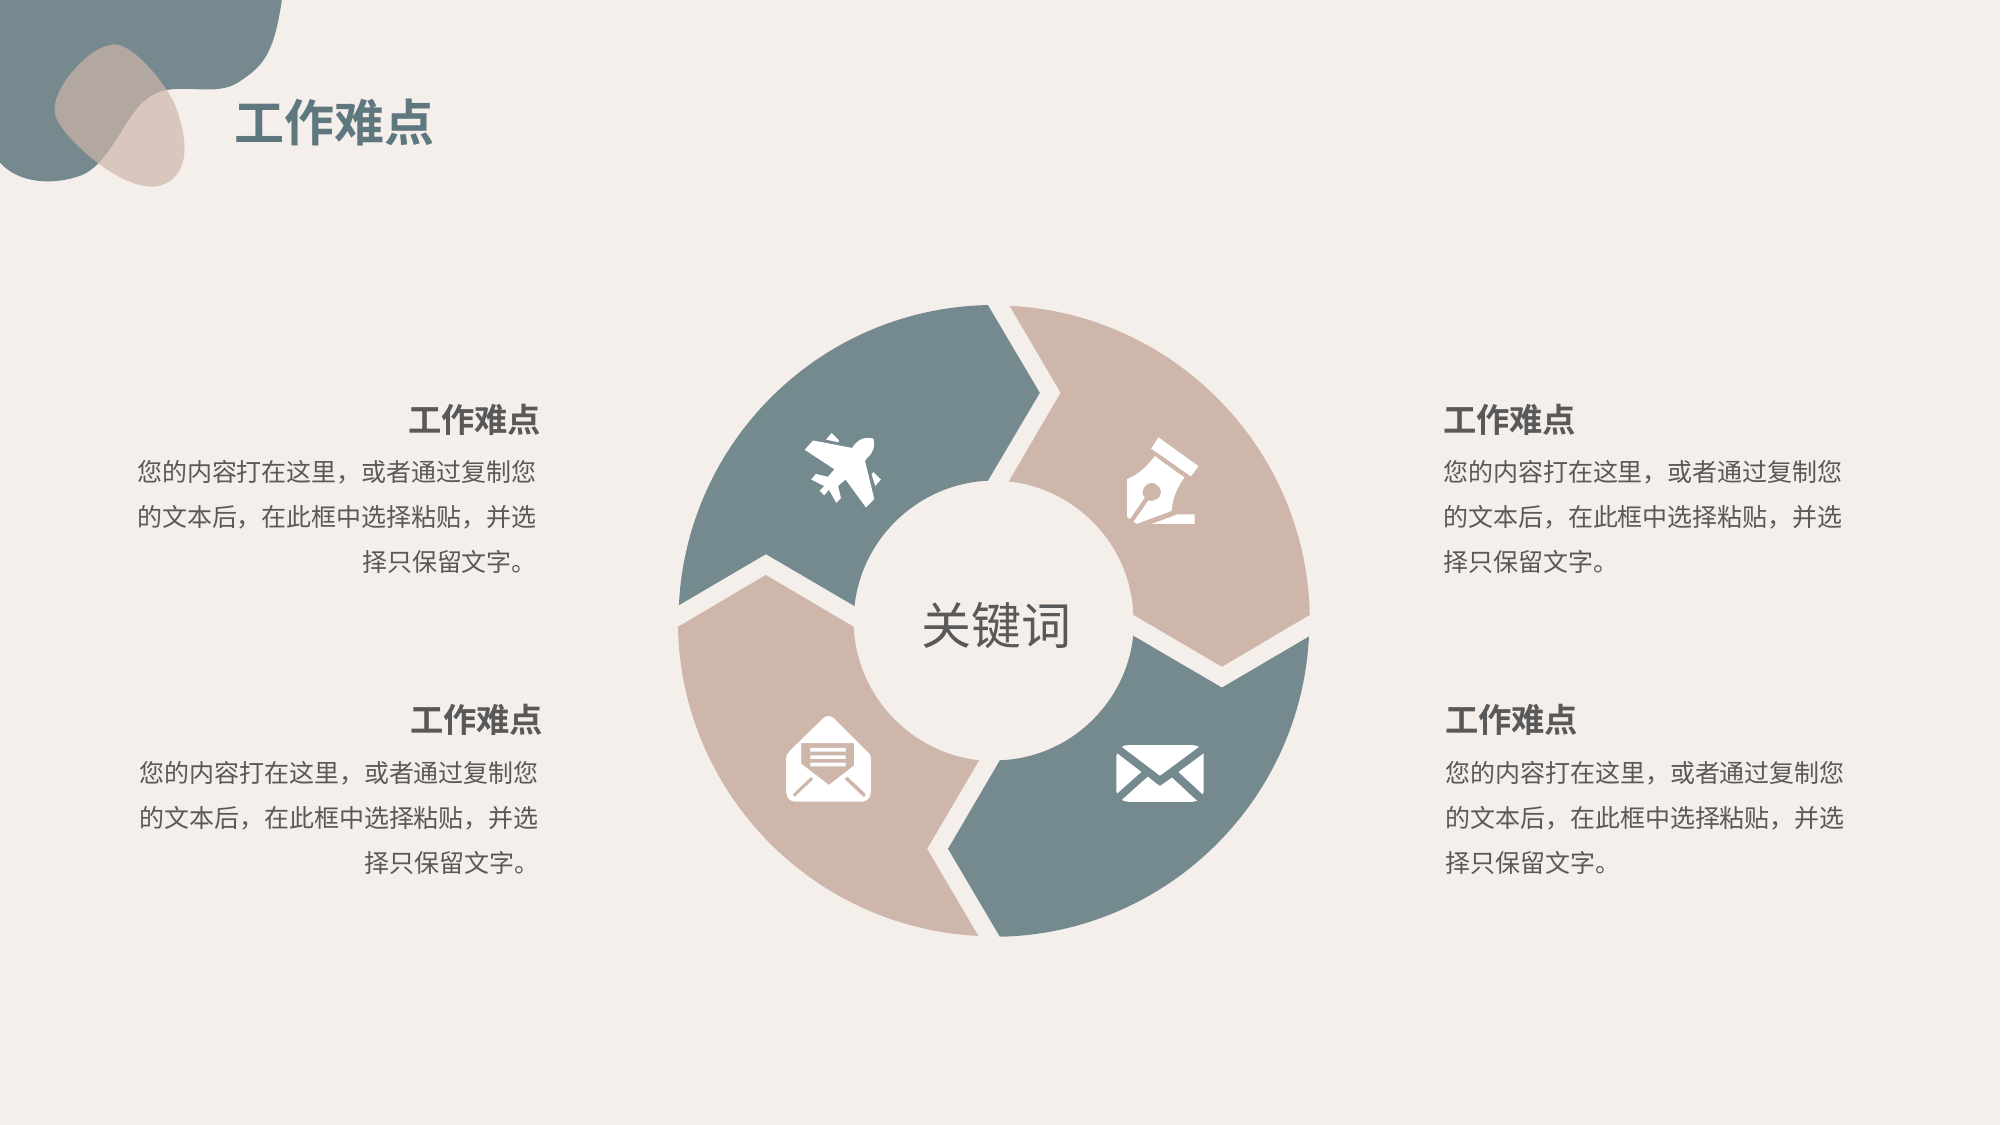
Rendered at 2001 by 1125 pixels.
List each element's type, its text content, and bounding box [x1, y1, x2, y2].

text_box [1127, 455, 1185, 524]
text_box 工作难点 [1443, 398, 1607, 439]
text_box 工作难点 [219, 83, 450, 159]
text_box 工作难点 [378, 398, 542, 439]
text_box [1121, 776, 1198, 802]
text_box 您的内容打在这里，或者通过复制您的文本后，在此框中选择粘贴，并选择只保留文字。 [1443, 441, 1844, 577]
text_box [0, 0, 283, 183]
text_box 关键词 [915, 594, 1079, 655]
text_box [826, 433, 840, 443]
text_box [677, 574, 980, 936]
text_box [804, 437, 875, 508]
text_box [1121, 745, 1199, 776]
text_box [871, 472, 881, 487]
text_box 您的内容打在这里，或者通过复制您的文本后，在此框中选择粘贴，并选择只保留文字。 [1445, 742, 1846, 878]
text_box [786, 716, 871, 802]
text_box 您的内容打在这里，或者通过复制您的文本后，在此框中选择粘贴，并选择只保留文字。 [138, 742, 540, 878]
text_box [53, 43, 186, 188]
text_box [678, 305, 1040, 607]
text_box 工作难点 [380, 699, 544, 740]
text_box [1008, 305, 1310, 667]
text_box 您的内容打在这里，或者通过复制您的文本后，在此框中选择粘贴，并选择只保留文字。 [136, 441, 537, 577]
text_box [1151, 437, 1199, 477]
text_box [948, 635, 1309, 937]
text_box [1116, 753, 1142, 794]
text_box [1178, 753, 1204, 795]
text_box [1152, 514, 1195, 524]
text_box 工作难点 [1445, 699, 1609, 740]
